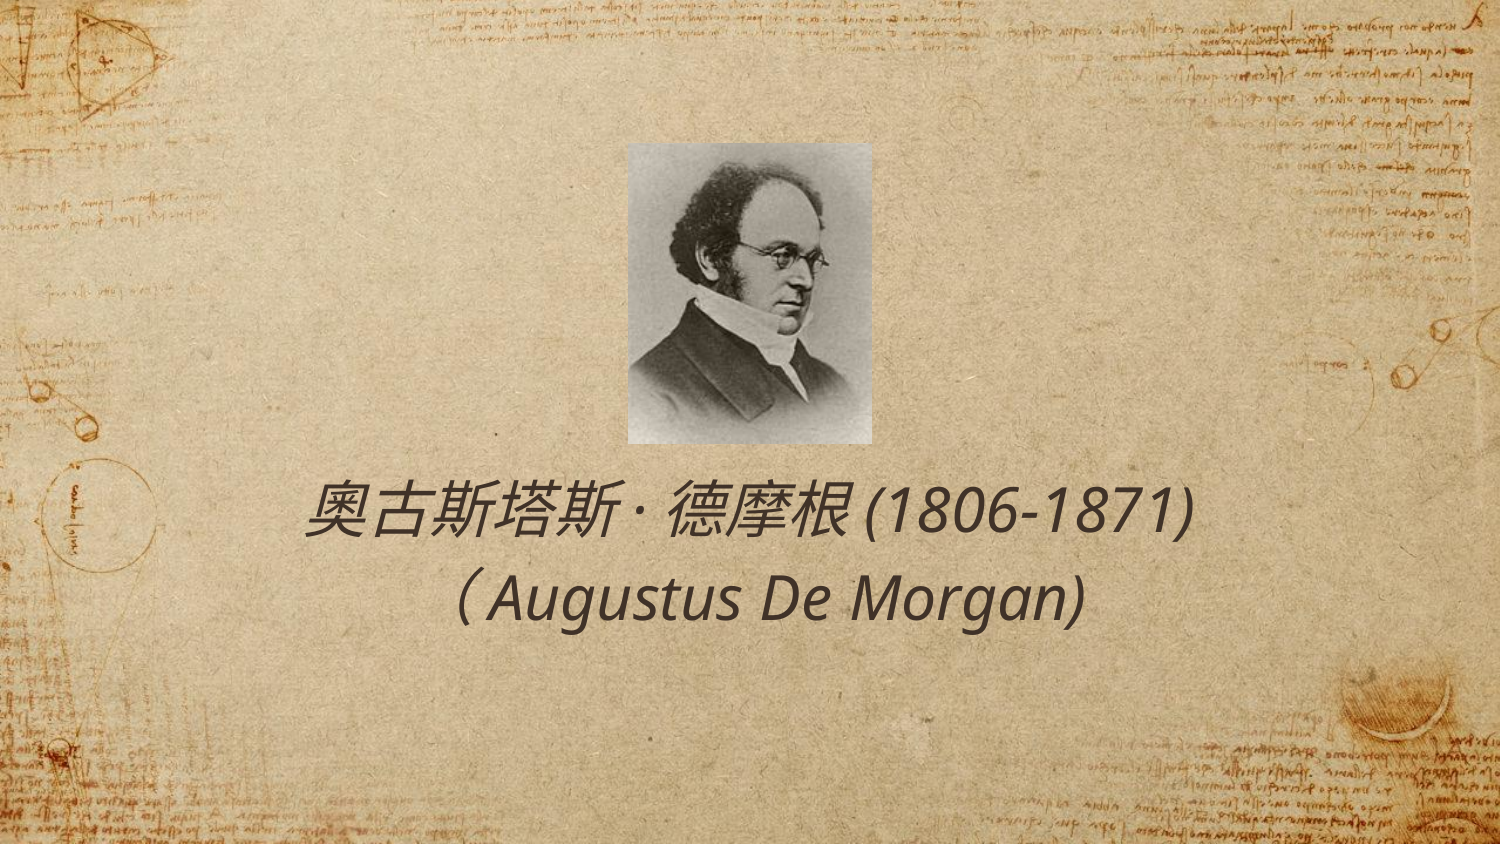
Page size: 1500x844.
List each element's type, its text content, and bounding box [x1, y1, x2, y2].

subtitle 奧古斯塔斯·德摩根(1806-1871) （Augustus De Morgan) [152, 455, 1348, 743]
picture [0, 0, 1500, 844]
